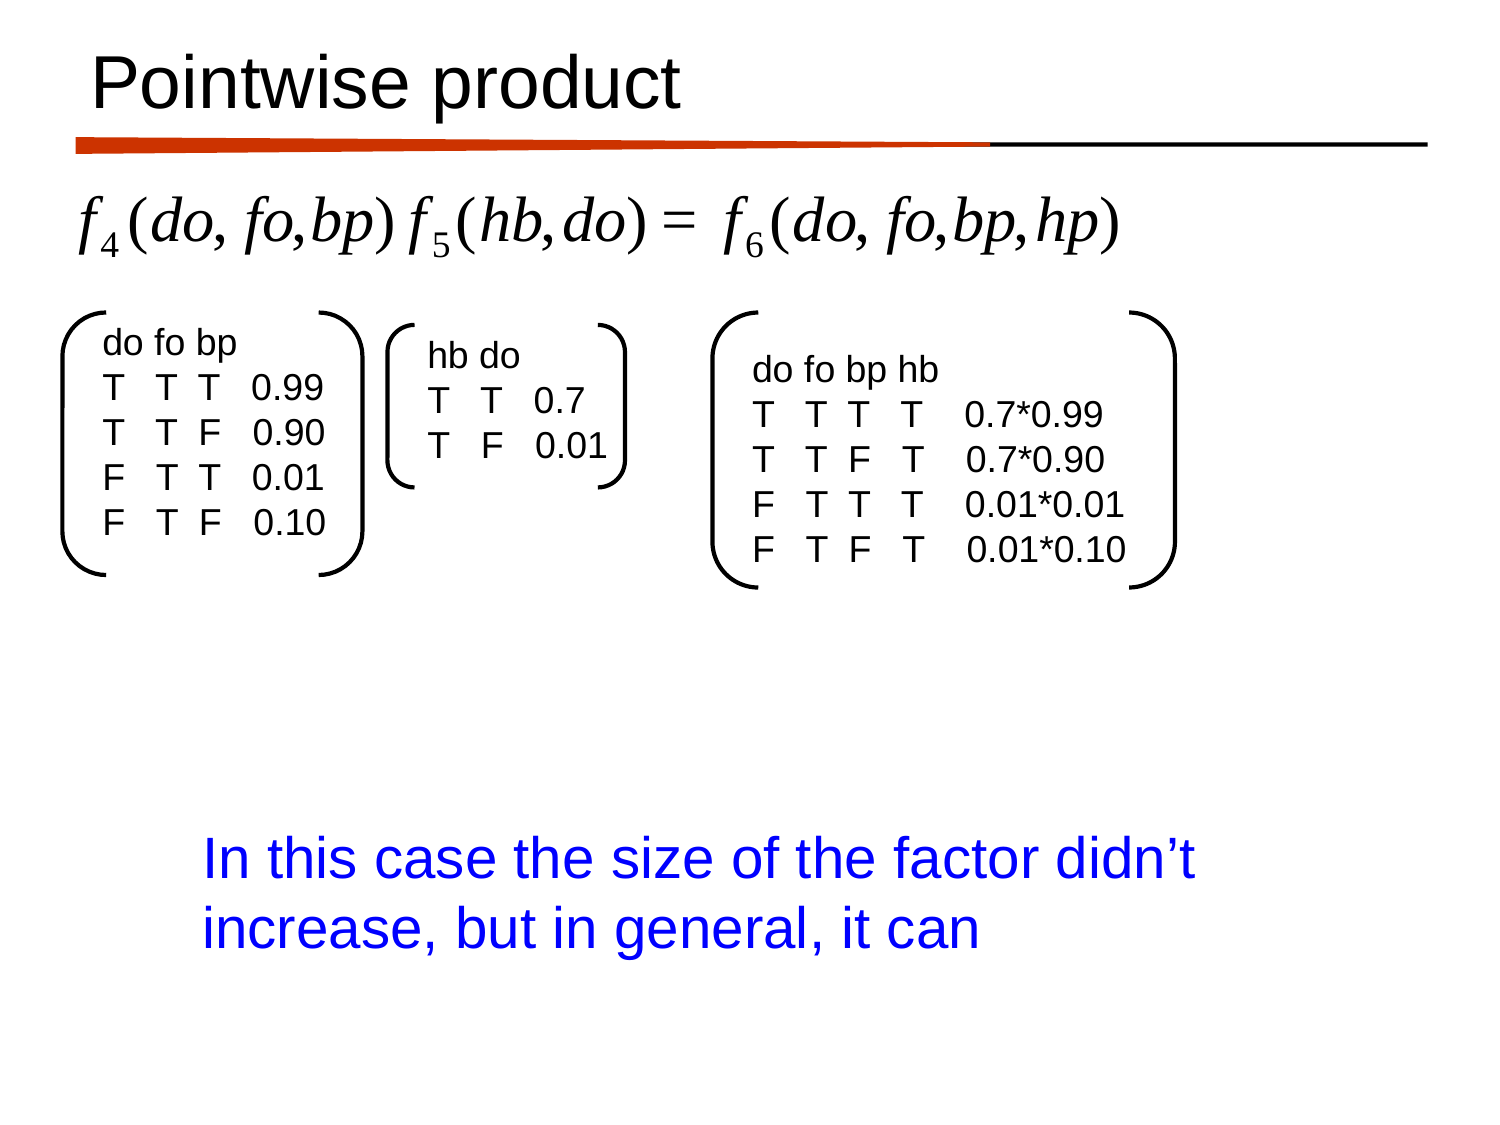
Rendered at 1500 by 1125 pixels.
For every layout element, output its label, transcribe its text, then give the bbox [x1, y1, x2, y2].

text_box [62, 316, 363, 576]
title Pointwise product [74, 24, 1426, 133]
text_box In this case the size of the factor didn’t increase, but in general, it can [187, 812, 1263, 968]
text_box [56, 187, 1126, 263]
text_box [387, 325, 622, 488]
text_box do fo bp hb T T T T 0.7*0.99 T T F T 0.7*0.90 F T T T 0.01*0.01 F T F T 0.01*0.10 [737, 337, 1200, 578]
text_box do fo bp T T T 0.99 T T F 0.90 F T T 0.01 F T F 0.10 [87, 310, 350, 551]
text_box hb do T T 0.7 T F 0.01 [412, 323, 675, 474]
text_box [712, 312, 1170, 588]
